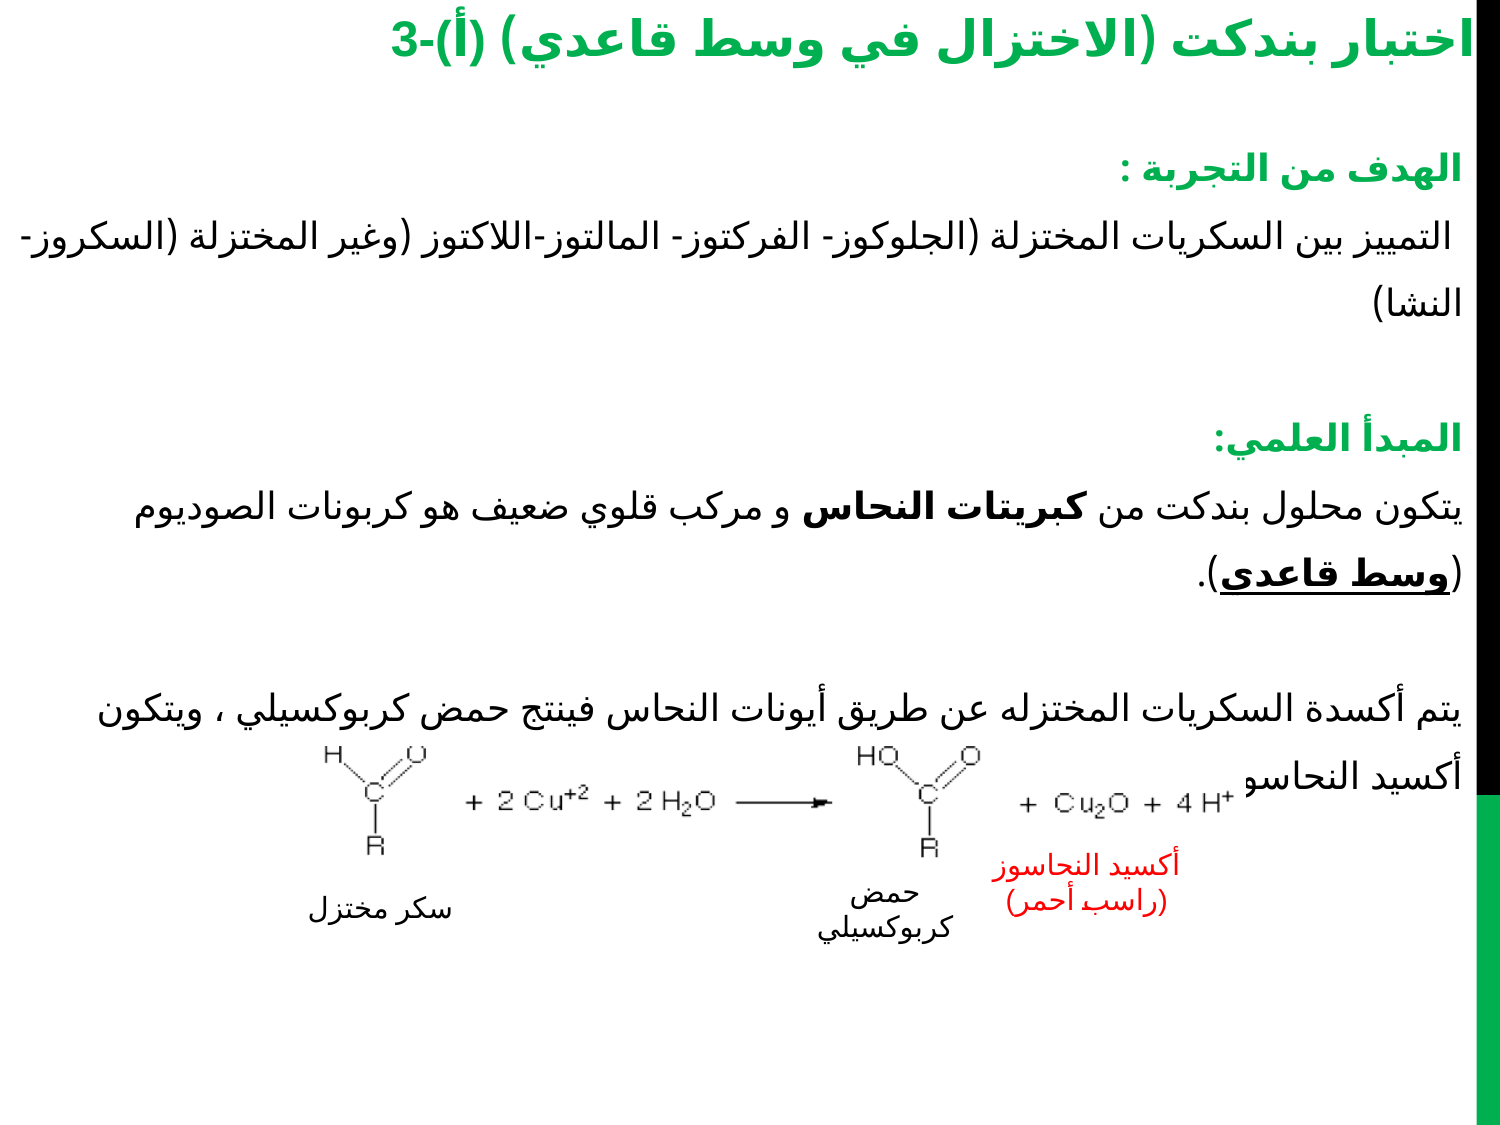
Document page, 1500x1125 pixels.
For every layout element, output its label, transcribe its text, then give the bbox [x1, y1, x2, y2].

picture [311, 745, 1246, 867]
text_box 3-(أ) اختبار بندكت (الاختزال في وسط قاعدي) [118, 0, 1491, 200]
text_box أكسيد النحاسوز (راسب أحمر) [974, 872, 1200, 924]
text_box حمض كربوكسيلي [772, 872, 998, 952]
text_box الهدف من التجربة : التمييز بين السكريات المختزلة (الجلوكوز- الفركتوز- المالتوز-اللاكتوز (وغير المختزلة (السكروز- النشا) المبدأ العلمي: يتكون محلول بندكت من كبريتات النحاس و مركب قلوي ضعيف هو كربونات الصوديوم (وسط قاعدي). يتم أكسدة السكريات المختزله عن طريق أيونات النحاس فينتج حمض كربوكسيلي ، ويتكون أكسيد النحاسوز الأحمر حيث يظهر بشكل راسب أحمر. [0, 114, 1479, 805]
text_box سكر مختزل [286, 881, 475, 932]
